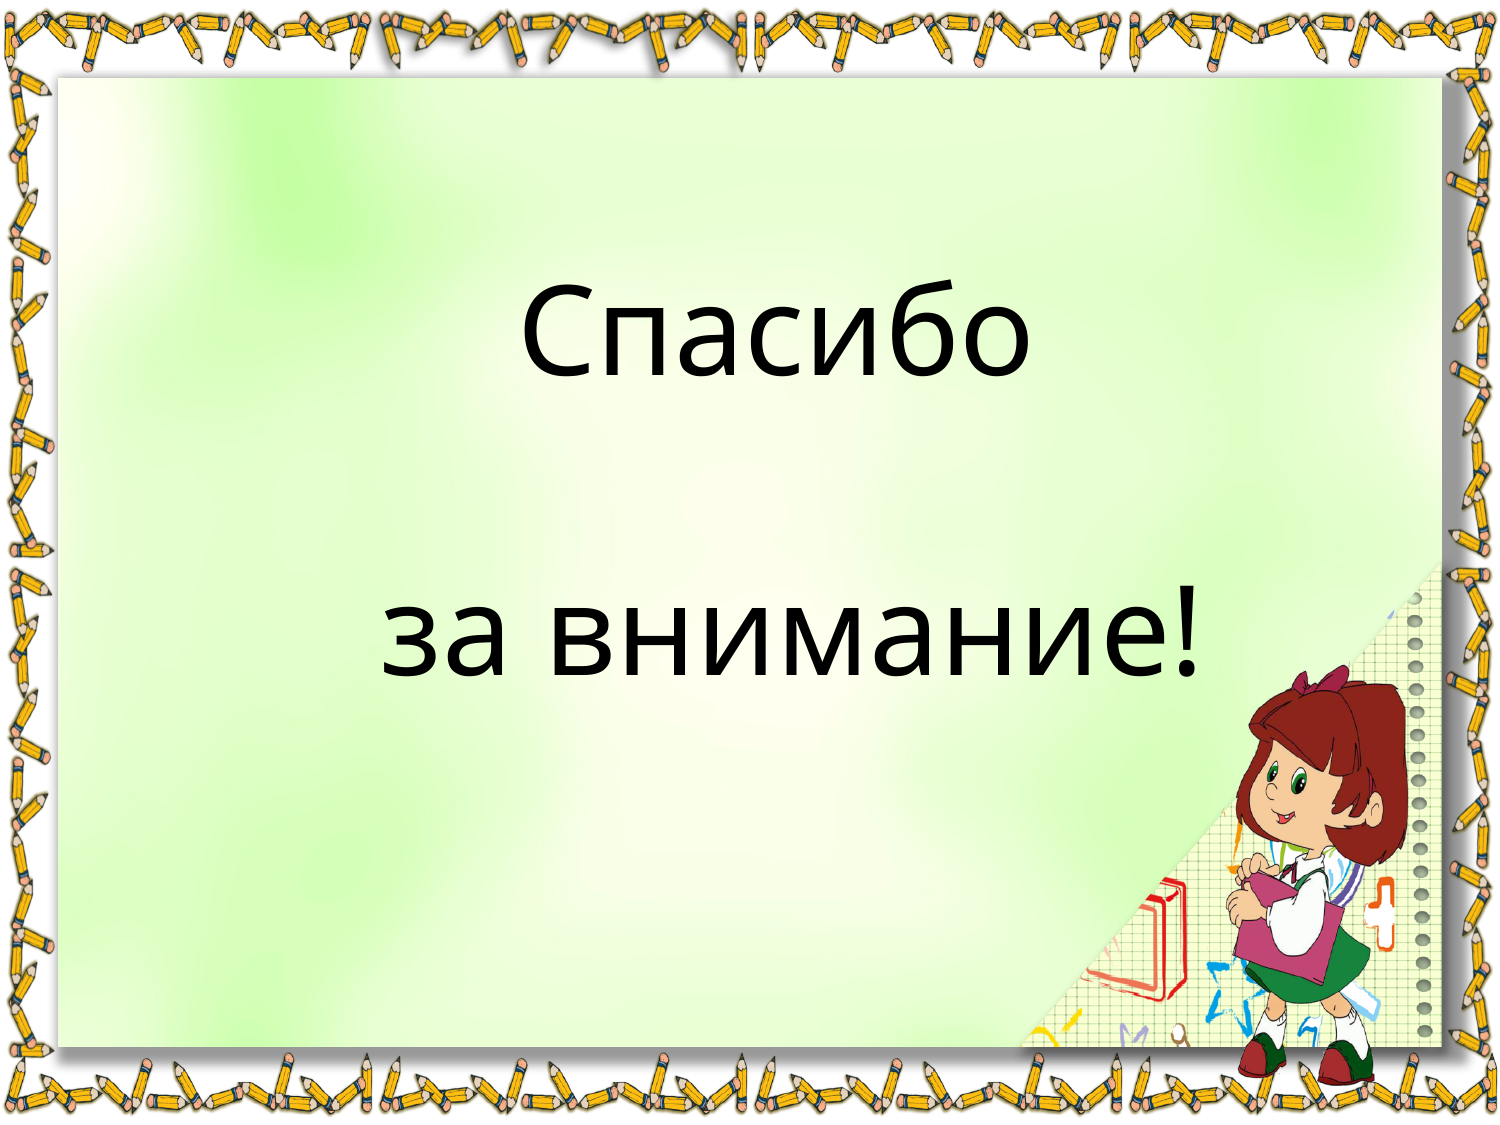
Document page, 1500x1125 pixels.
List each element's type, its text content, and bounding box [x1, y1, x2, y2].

picture [0, 0, 375, 562]
text_box Спасибо за внимание! [218, 243, 1368, 709]
picture [0, 563, 1500, 1125]
picture [1438, 63, 1500, 562]
picture [376, 0, 1500, 84]
